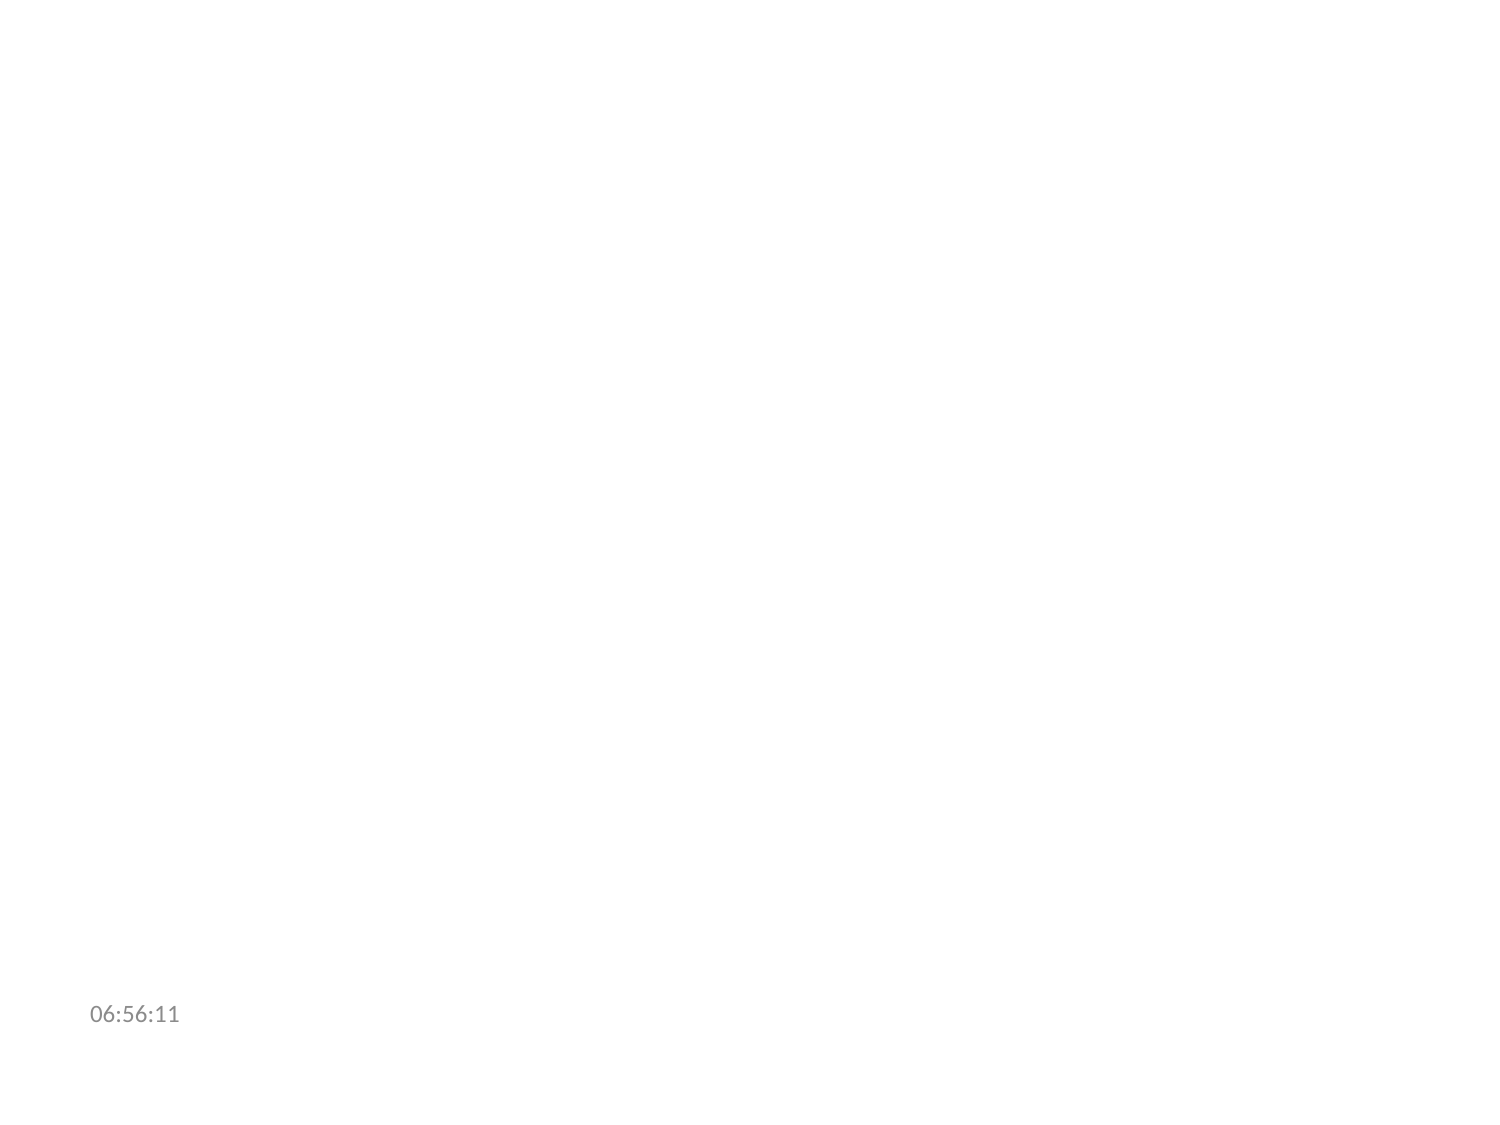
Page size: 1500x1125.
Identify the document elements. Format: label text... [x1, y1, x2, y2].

text_box 15:35:09 [75, 982, 425, 1043]
